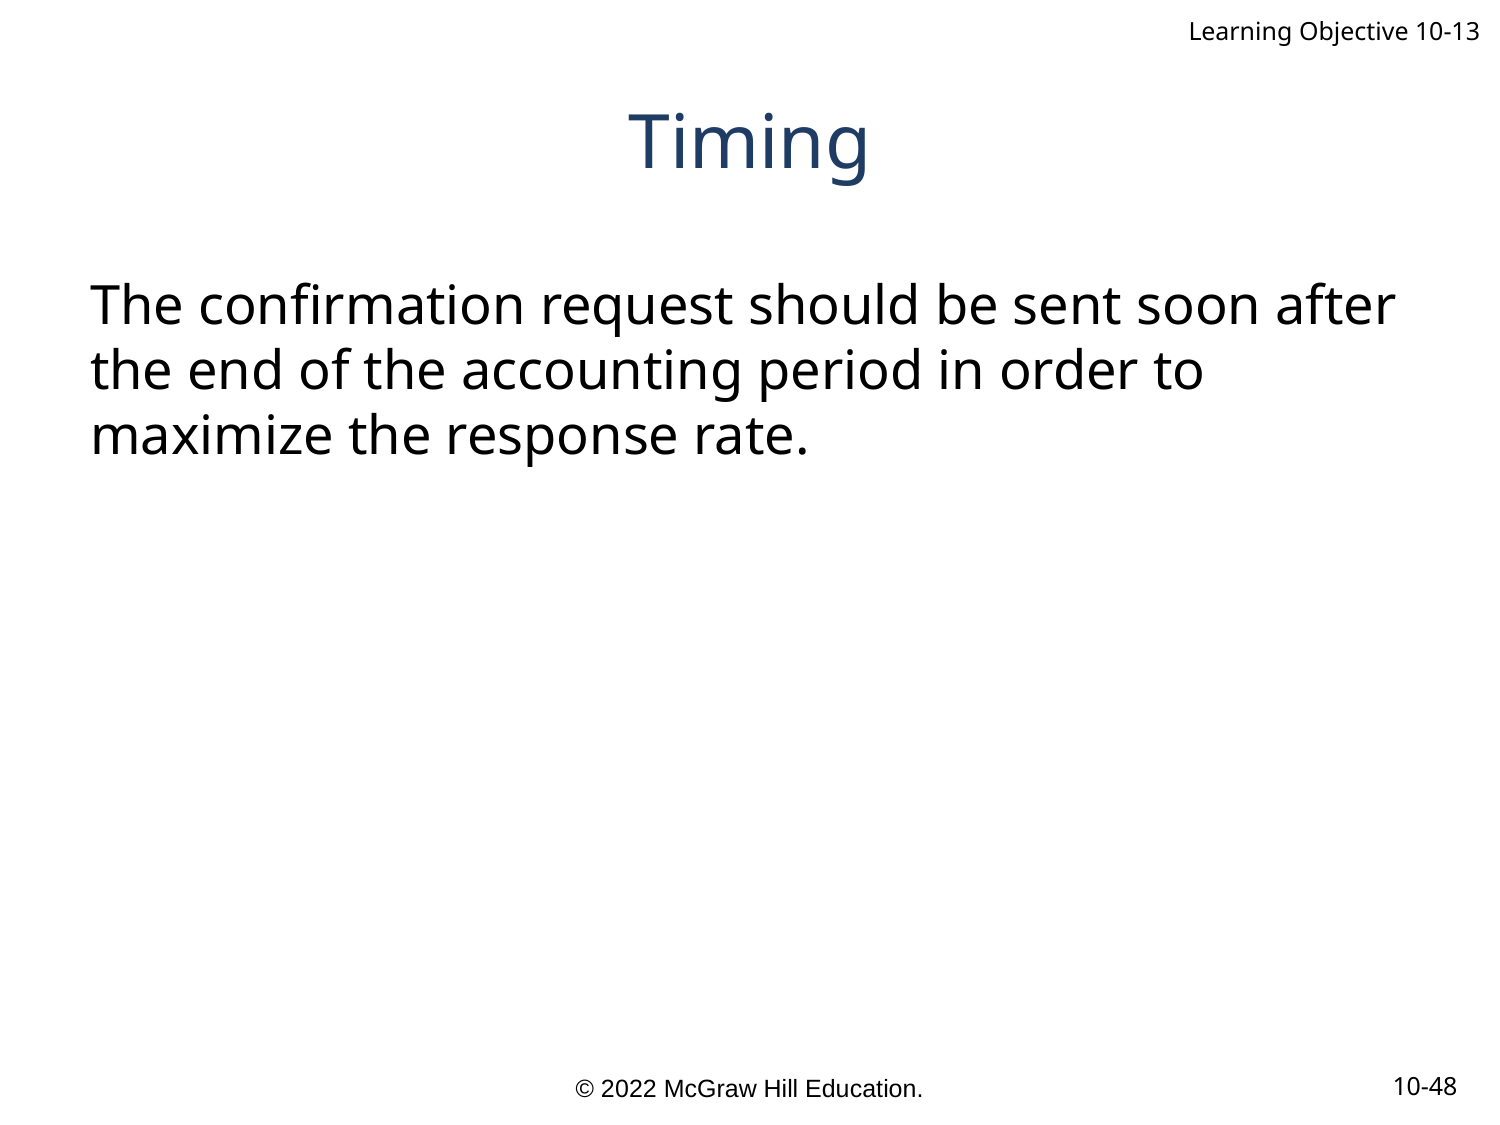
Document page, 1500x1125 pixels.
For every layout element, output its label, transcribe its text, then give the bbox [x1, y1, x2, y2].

list Learning Objective 10-13 [908, 1, 1496, 60]
title Timing [75, 45, 1425, 233]
list The confirmation request should be sent soon after the end of the accounting period in order to maximize the response rate. [75, 262, 1425, 1050]
